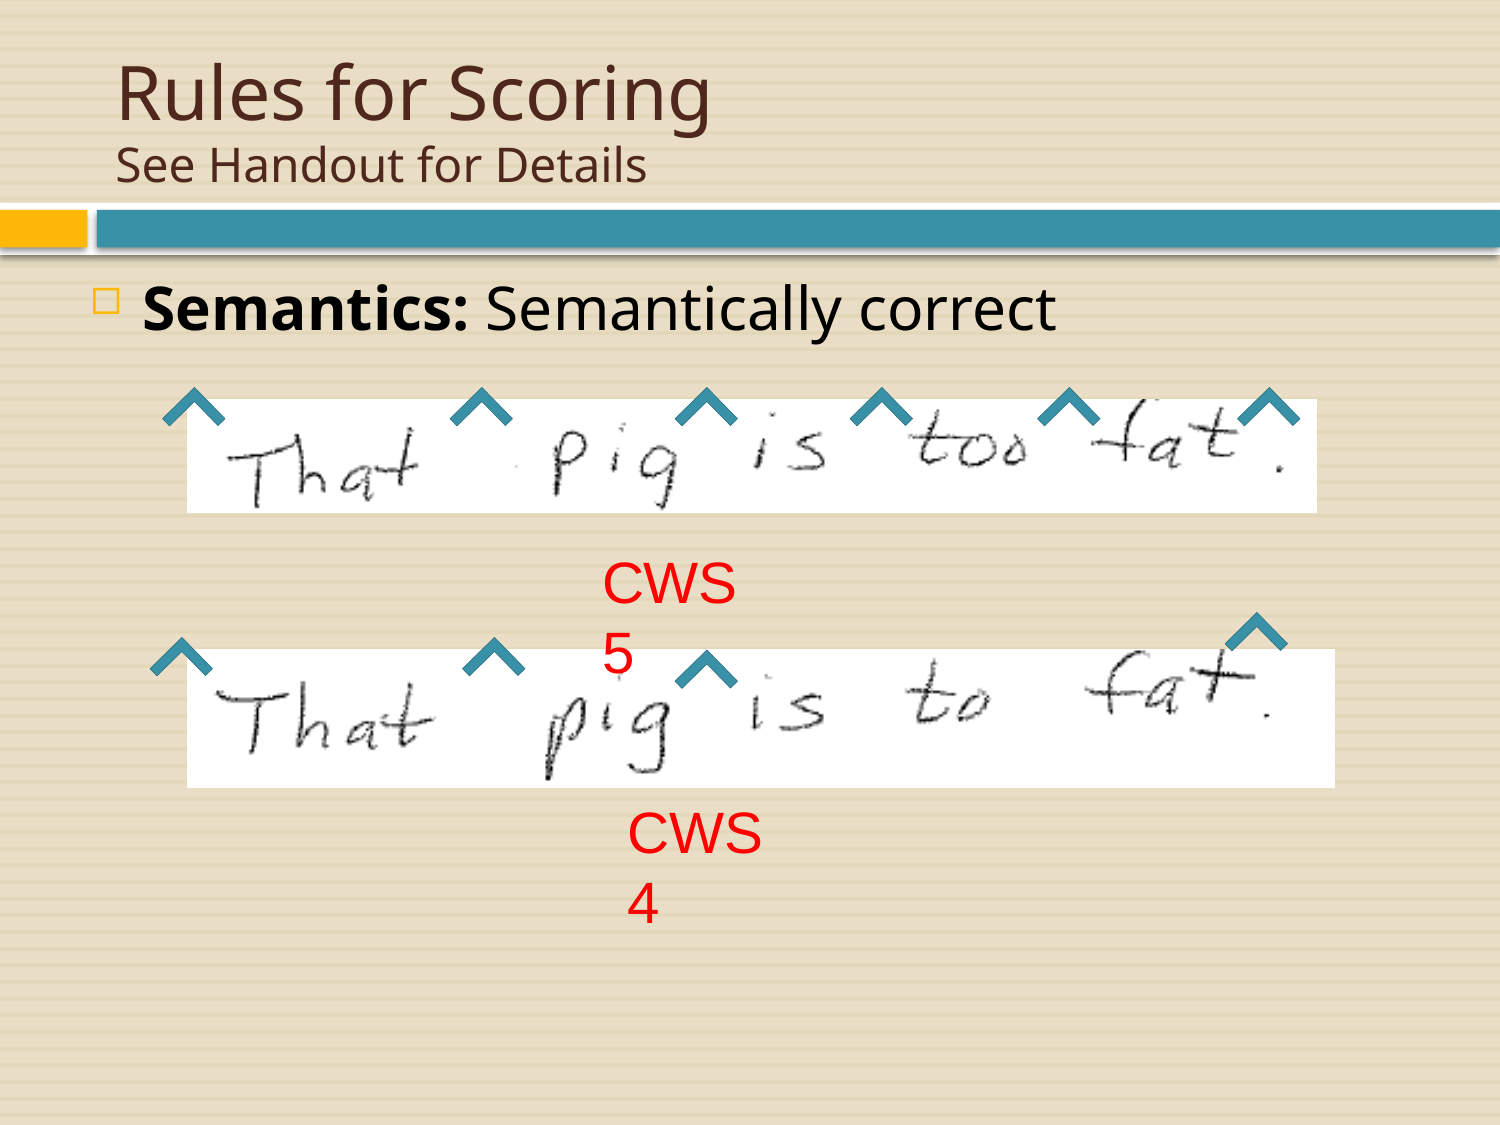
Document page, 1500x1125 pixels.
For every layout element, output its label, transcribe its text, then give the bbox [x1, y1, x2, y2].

text_box [468, 386, 495, 398]
picture [187, 649, 1335, 788]
picture [187, 399, 1318, 513]
text_box [481, 636, 508, 648]
title Rules for Scoring See Handout for Details [100, 37, 1439, 201]
text_box [1223, 611, 1289, 648]
text_box [148, 636, 195, 678]
text_box [693, 386, 720, 398]
list Semantics: Semantically correct [74, 262, 1426, 388]
text_box [161, 386, 207, 428]
text_box CWS 4 [612, 798, 825, 943]
text_box [868, 386, 895, 398]
text_box [1256, 386, 1282, 398]
text_box [1056, 386, 1083, 398]
text_box CWS 5 [587, 537, 800, 648]
